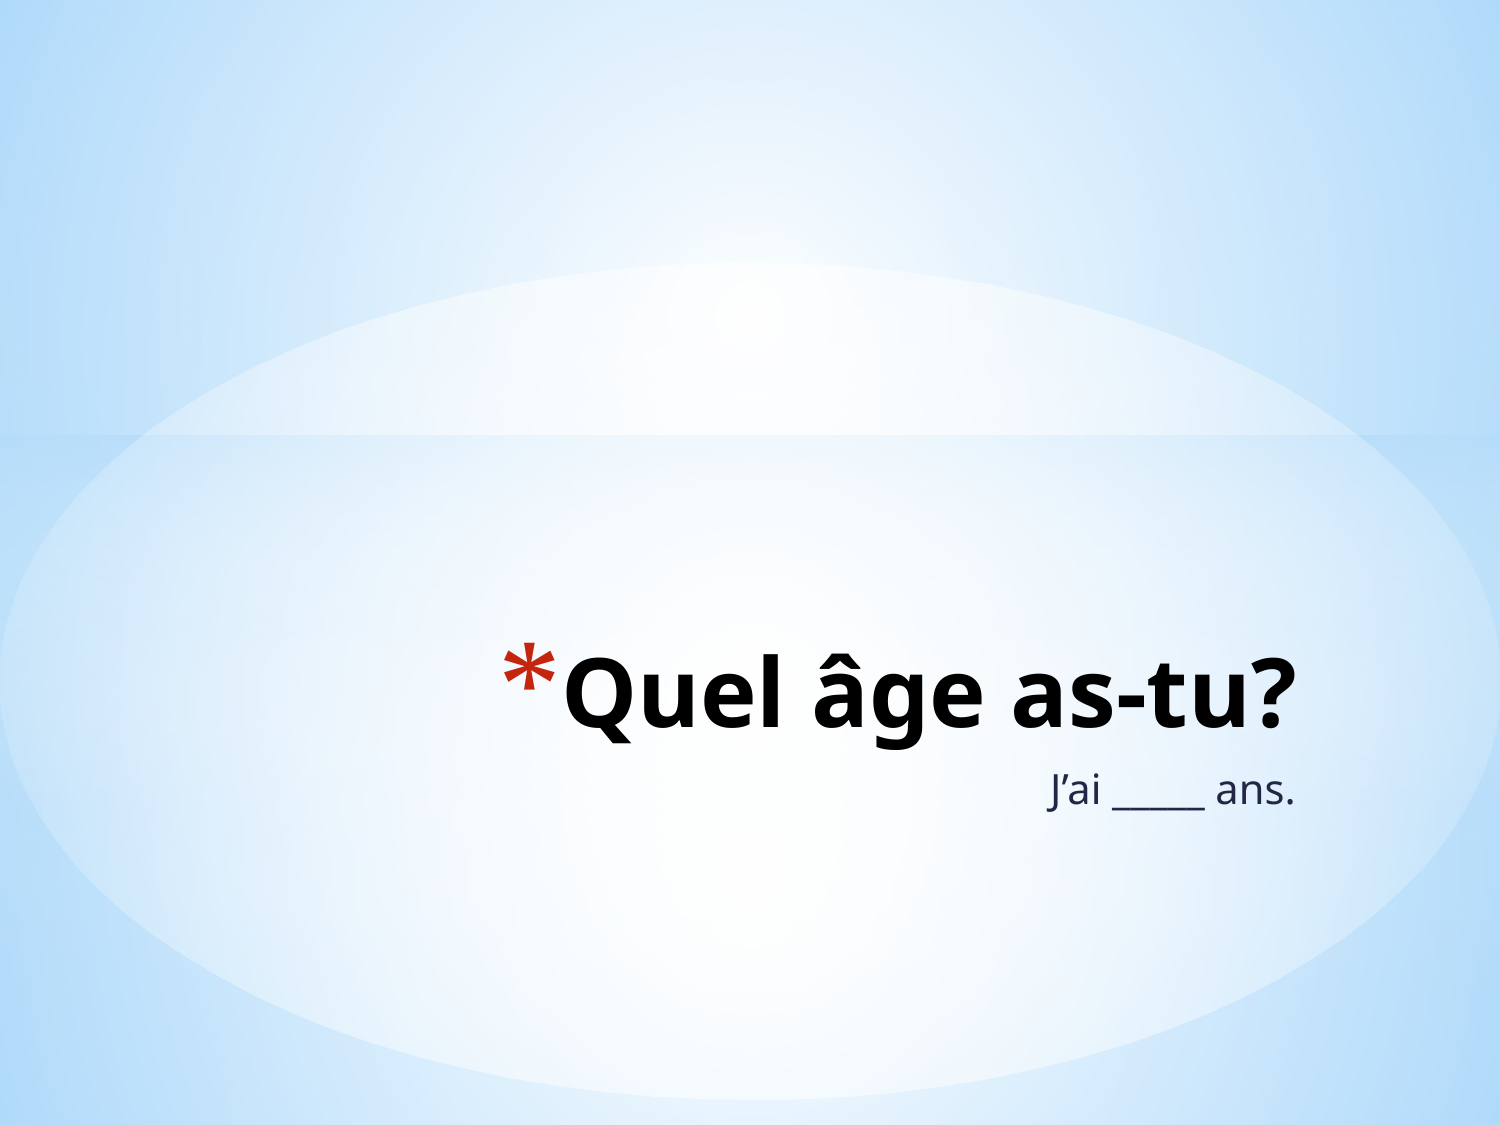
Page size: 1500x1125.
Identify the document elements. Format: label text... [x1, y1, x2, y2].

title Quel âge as-tu? [333, 356, 1313, 754]
list J’ai _____ ans. [331, 755, 1312, 893]
